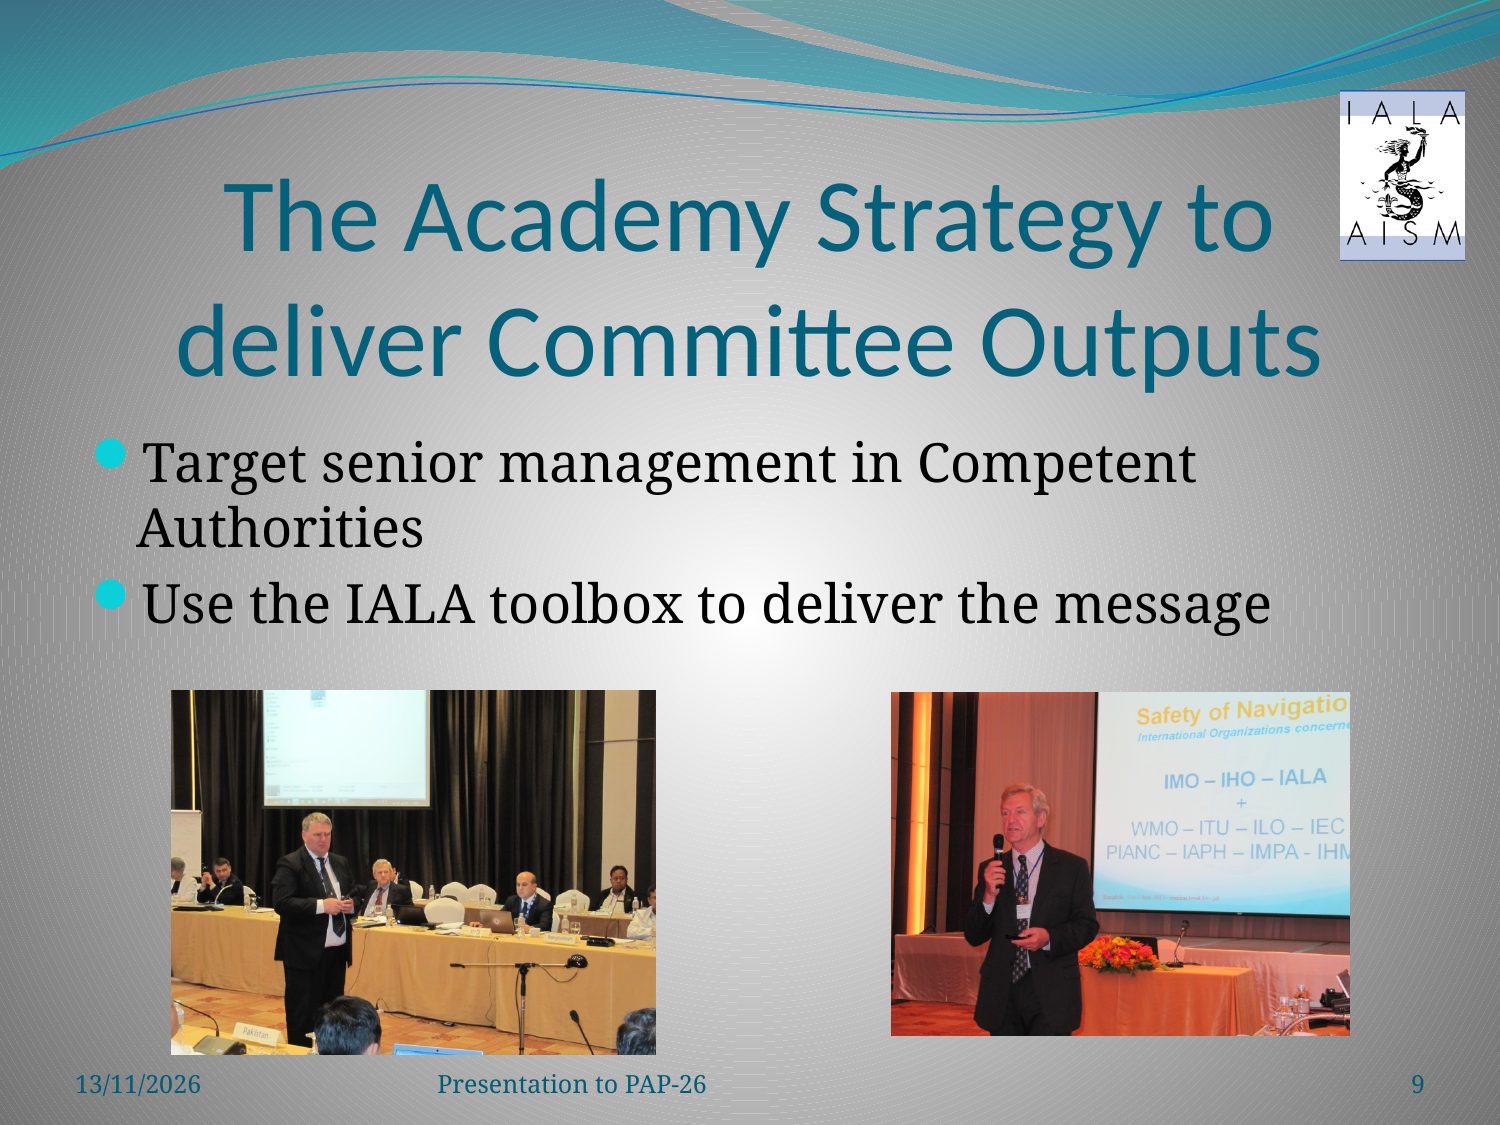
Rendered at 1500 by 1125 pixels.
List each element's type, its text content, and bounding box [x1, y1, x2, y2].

picture [170, 690, 656, 1055]
slide_number 9 [1299, 1042, 1425, 1103]
title The Academy Strategy to deliver Committee Outputs [75, 115, 1425, 398]
footer Presentation to PAP-26 [437, 1042, 988, 1103]
list Target senior management in Competent Authorities Use the IALA toolbox to deliver the message [76, 420, 1400, 622]
picture [1340, 90, 1465, 261]
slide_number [75, 1042, 425, 1103]
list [891, 692, 1350, 1036]
